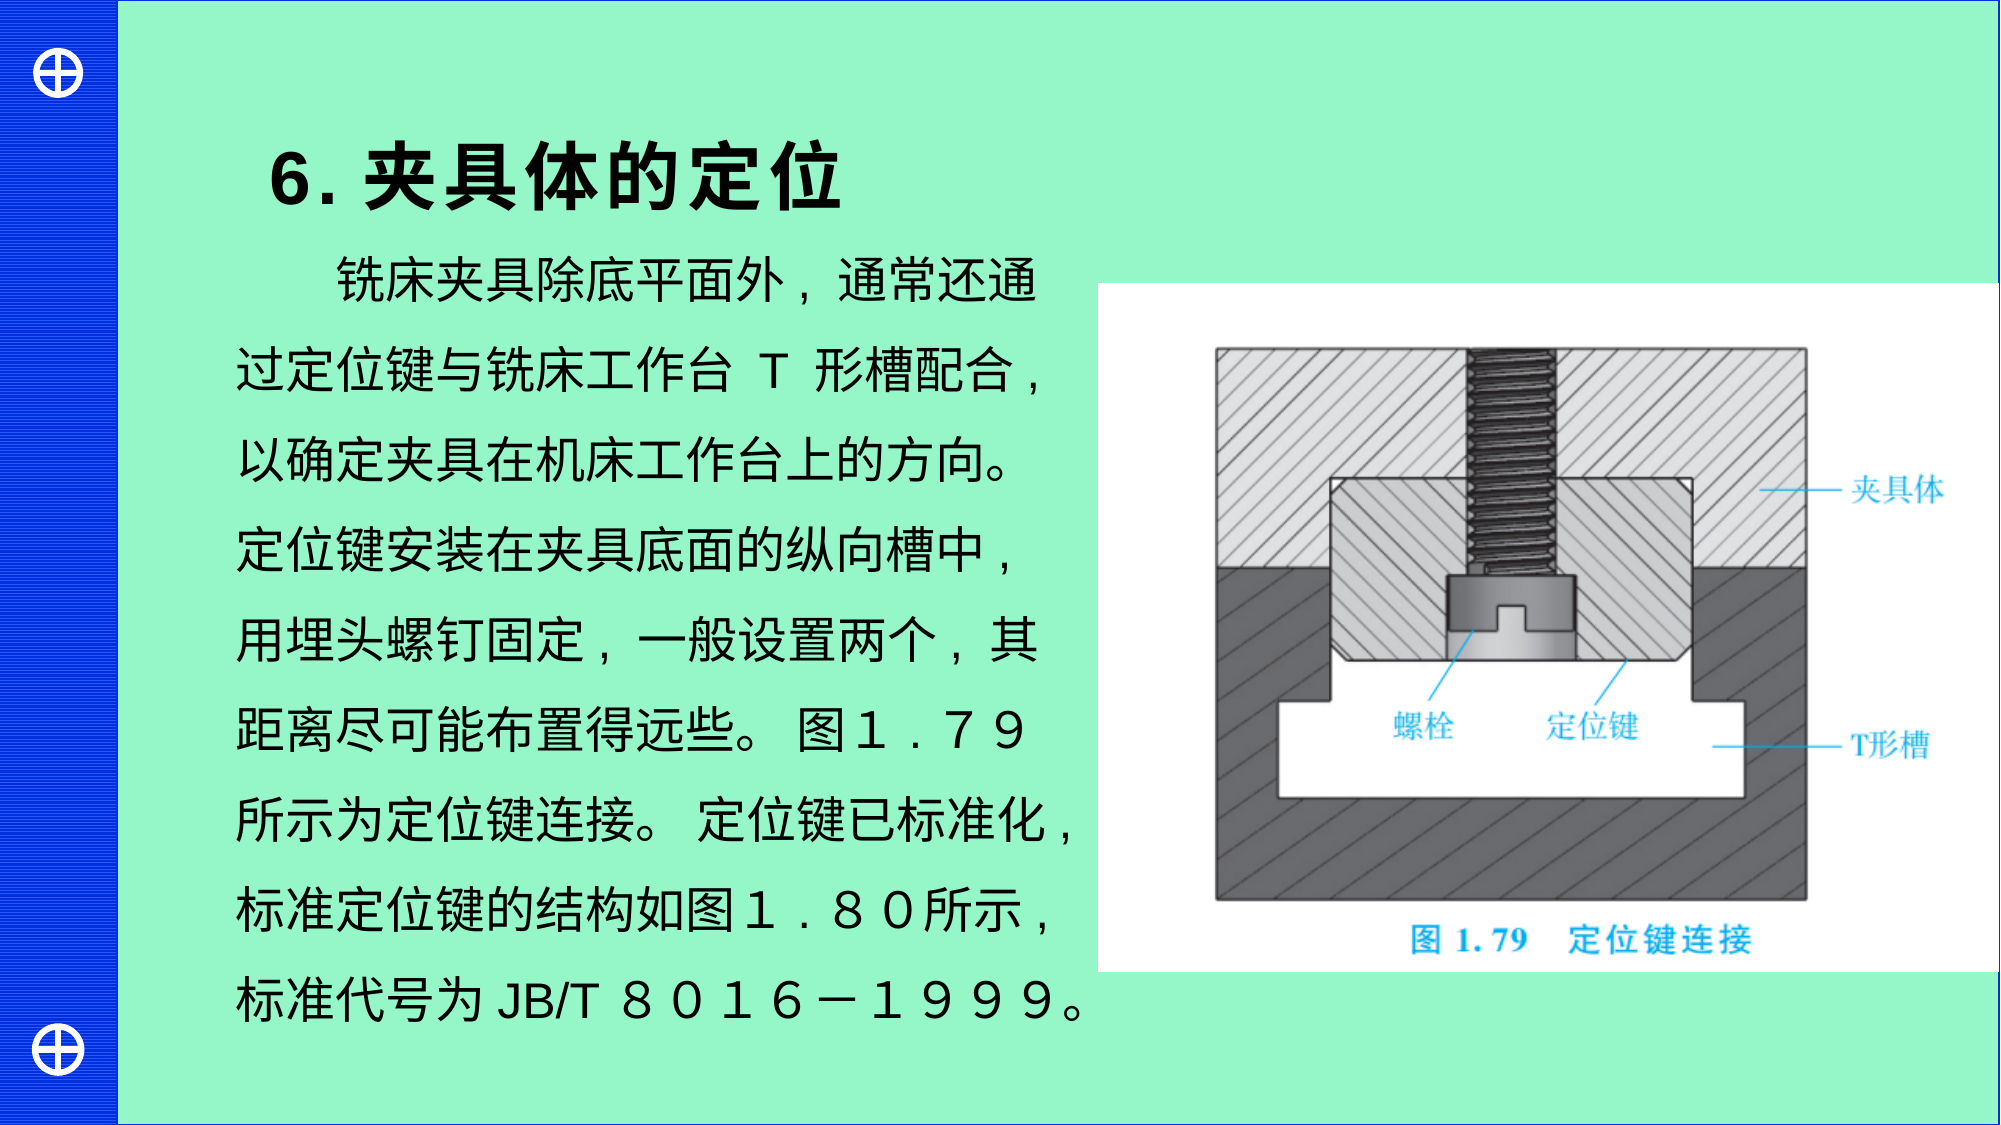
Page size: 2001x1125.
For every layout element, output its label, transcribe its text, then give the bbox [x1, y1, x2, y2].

text_box 铣床夹具除底平面外, 通常还通过定位键与铣床工作台 T 形槽配合, 以确定夹具在机床工作台上的方向。 定位键安装在夹具底面的纵向槽中, 用埋头螺钉固定, 一般设置两个, 其距离尽可能布置得远些。 图１.７９所示为定位键连接。 定位键已标准化, 标准定位键的结构如图１.８０所示, 标准代号为JB/T８０１６－１９９９。 [220, 211, 1099, 1036]
text_box 6.夹具体的定位 [173, 106, 1462, 228]
picture [1098, 283, 1999, 972]
